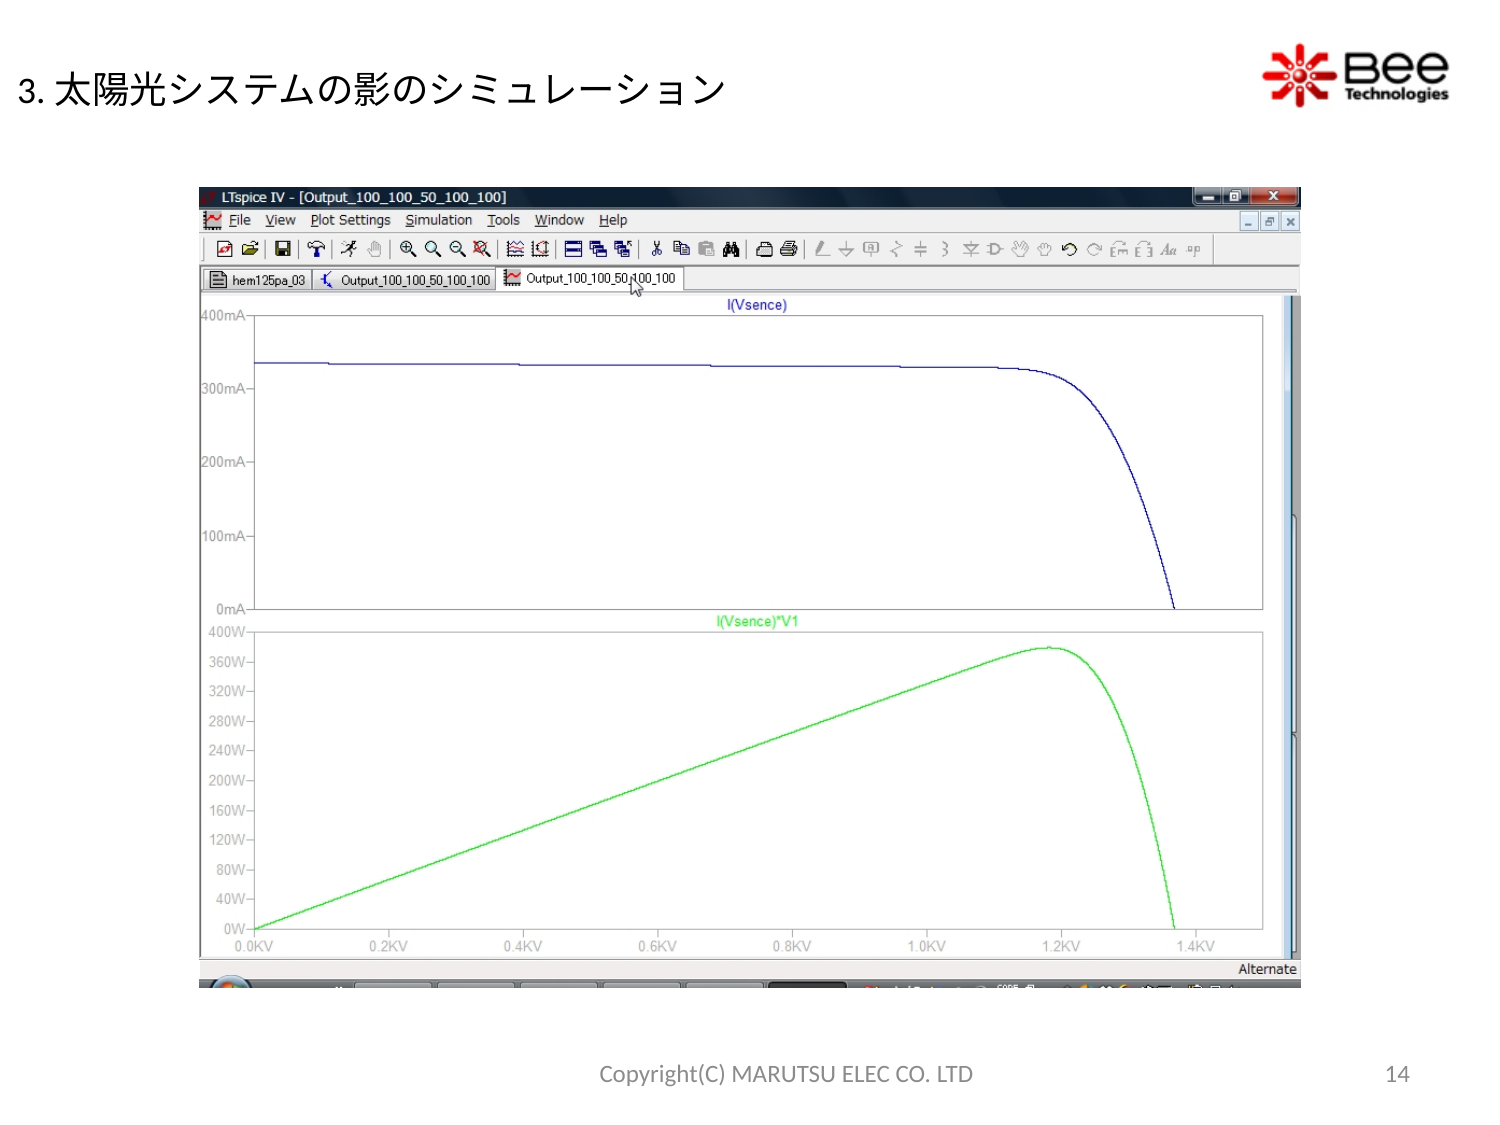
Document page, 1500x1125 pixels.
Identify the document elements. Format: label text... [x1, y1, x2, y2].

text_box 3.太陽光システムの影のシミュレーション [2, 58, 742, 119]
picture [198, 187, 1301, 989]
picture [1257, 34, 1454, 117]
footer Copyright(C) MARUTSU ELEC CO. LTD [363, 1042, 1211, 1103]
slide_number 14 [1211, 1042, 1425, 1103]
